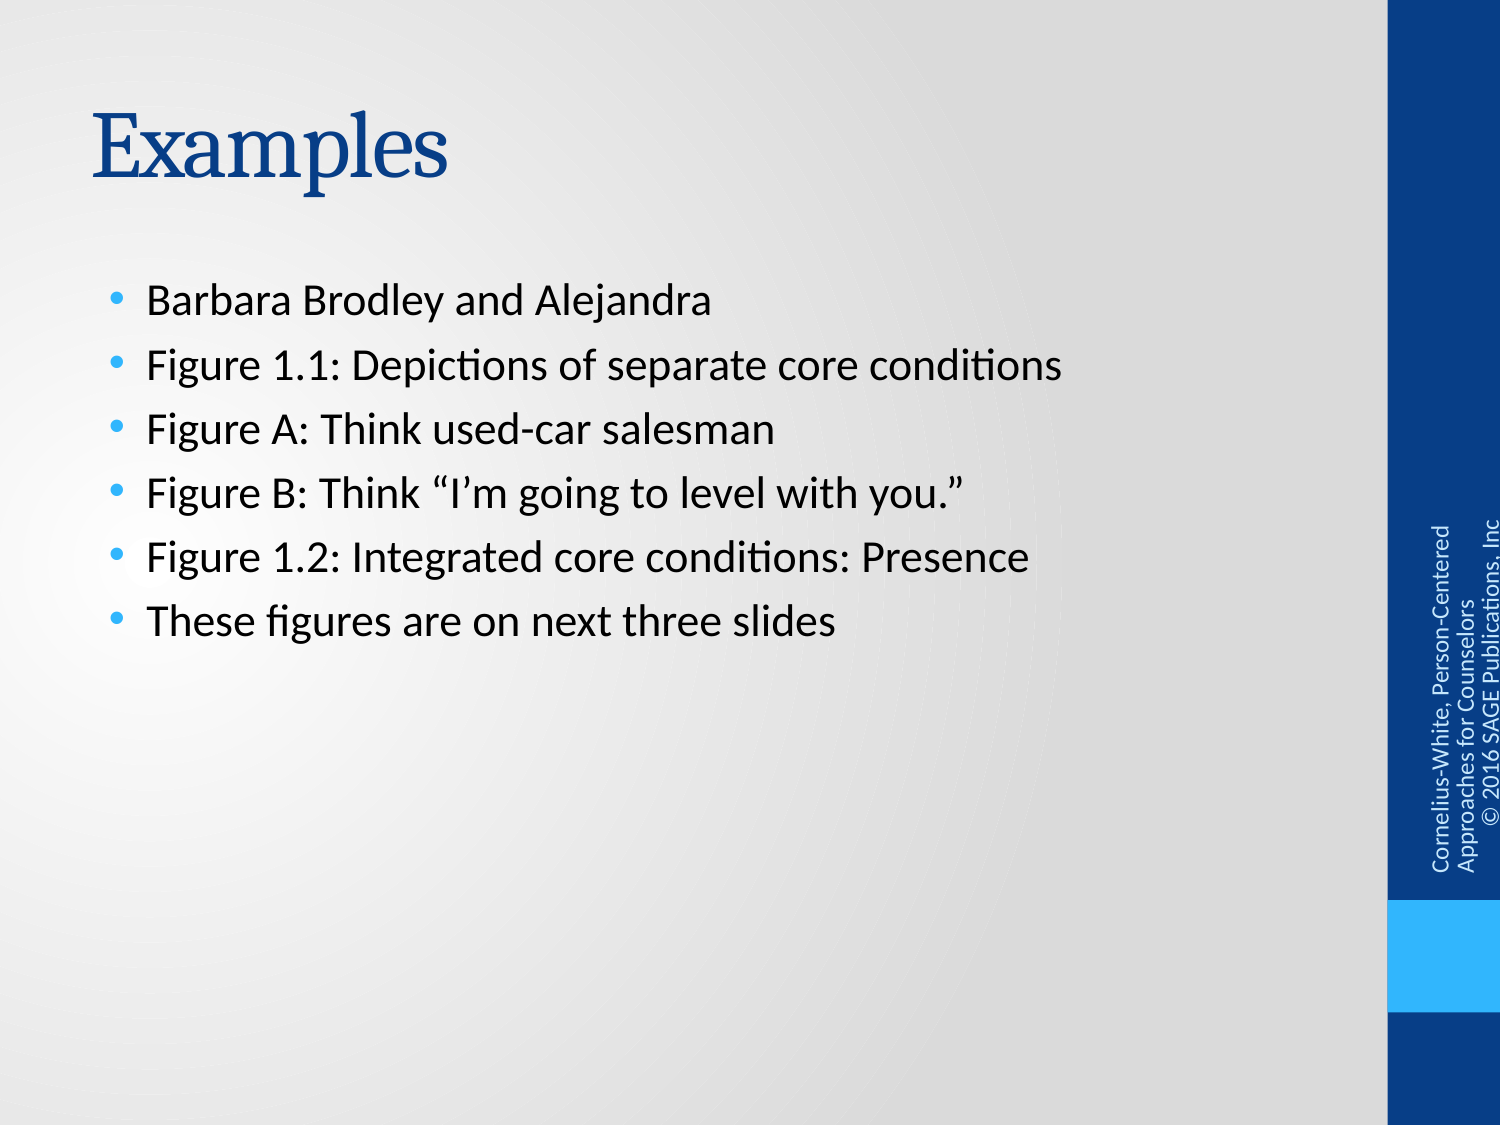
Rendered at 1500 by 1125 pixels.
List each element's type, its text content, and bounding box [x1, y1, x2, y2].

list Barbara Brodley and Alejandra Figure 1.1: Depictions of separate core conditions Figure A: Think used-car salesman Figure B: Think “I’m going to level with you.” Figure 1.2: Integrated core conditions: Presence These figures are on next three slides [75, 262, 1325, 1050]
footer Cornelius-White, Person-Centered Approaches for Counselors © 2016 SAGE Publications, Inc. [1408, 500, 1469, 889]
title Examples [75, 45, 1325, 233]
